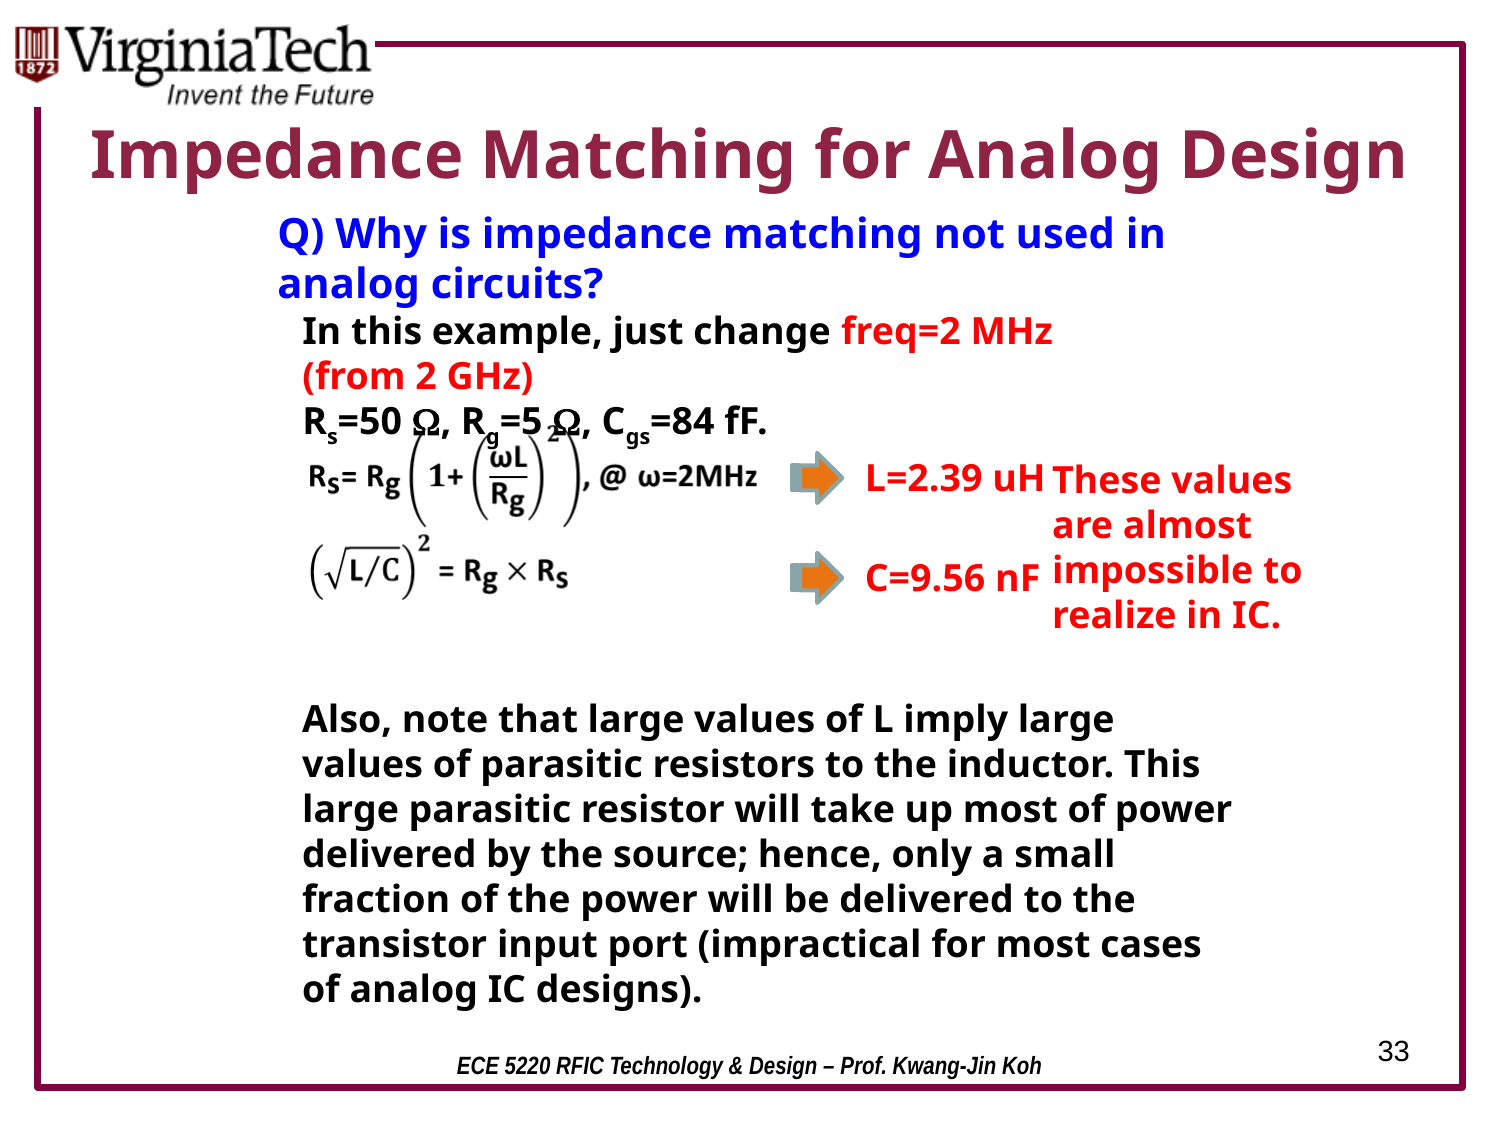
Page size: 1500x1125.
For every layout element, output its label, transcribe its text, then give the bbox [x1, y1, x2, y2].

text_box L=2.39 uH [849, 456, 1037, 507]
text_box Q) Why is impedance matching not used in analog circuits? [262, 199, 1288, 315]
text_box C=9.56 nF [849, 546, 1037, 607]
text_box In this example, just change freq=2 MHz (from 2 GHz) Rs=50 W, Rg=5 W, Cgs=84 fF. [287, 299, 1075, 456]
text_box [790, 456, 845, 505]
text_box [790, 550, 845, 605]
text_box [293, 456, 875, 535]
text_box Also, note that large values of L imply large values of parasitic resistors to the inductor. This large parasitic resistor will take up most of power delivered by the source; hence, only a small fraction of the power will be delivered to the transistor input port (impractical for most cases of analog IC designs). [287, 687, 1250, 1018]
title Impedance Matching for Analog Design [75, 104, 1425, 213]
text_box [293, 521, 694, 607]
picture [15, 24, 375, 107]
slide_number 33 [1074, 1024, 1425, 1103]
text_box These values are almost impossible to realize in IC. [1037, 448, 1338, 644]
